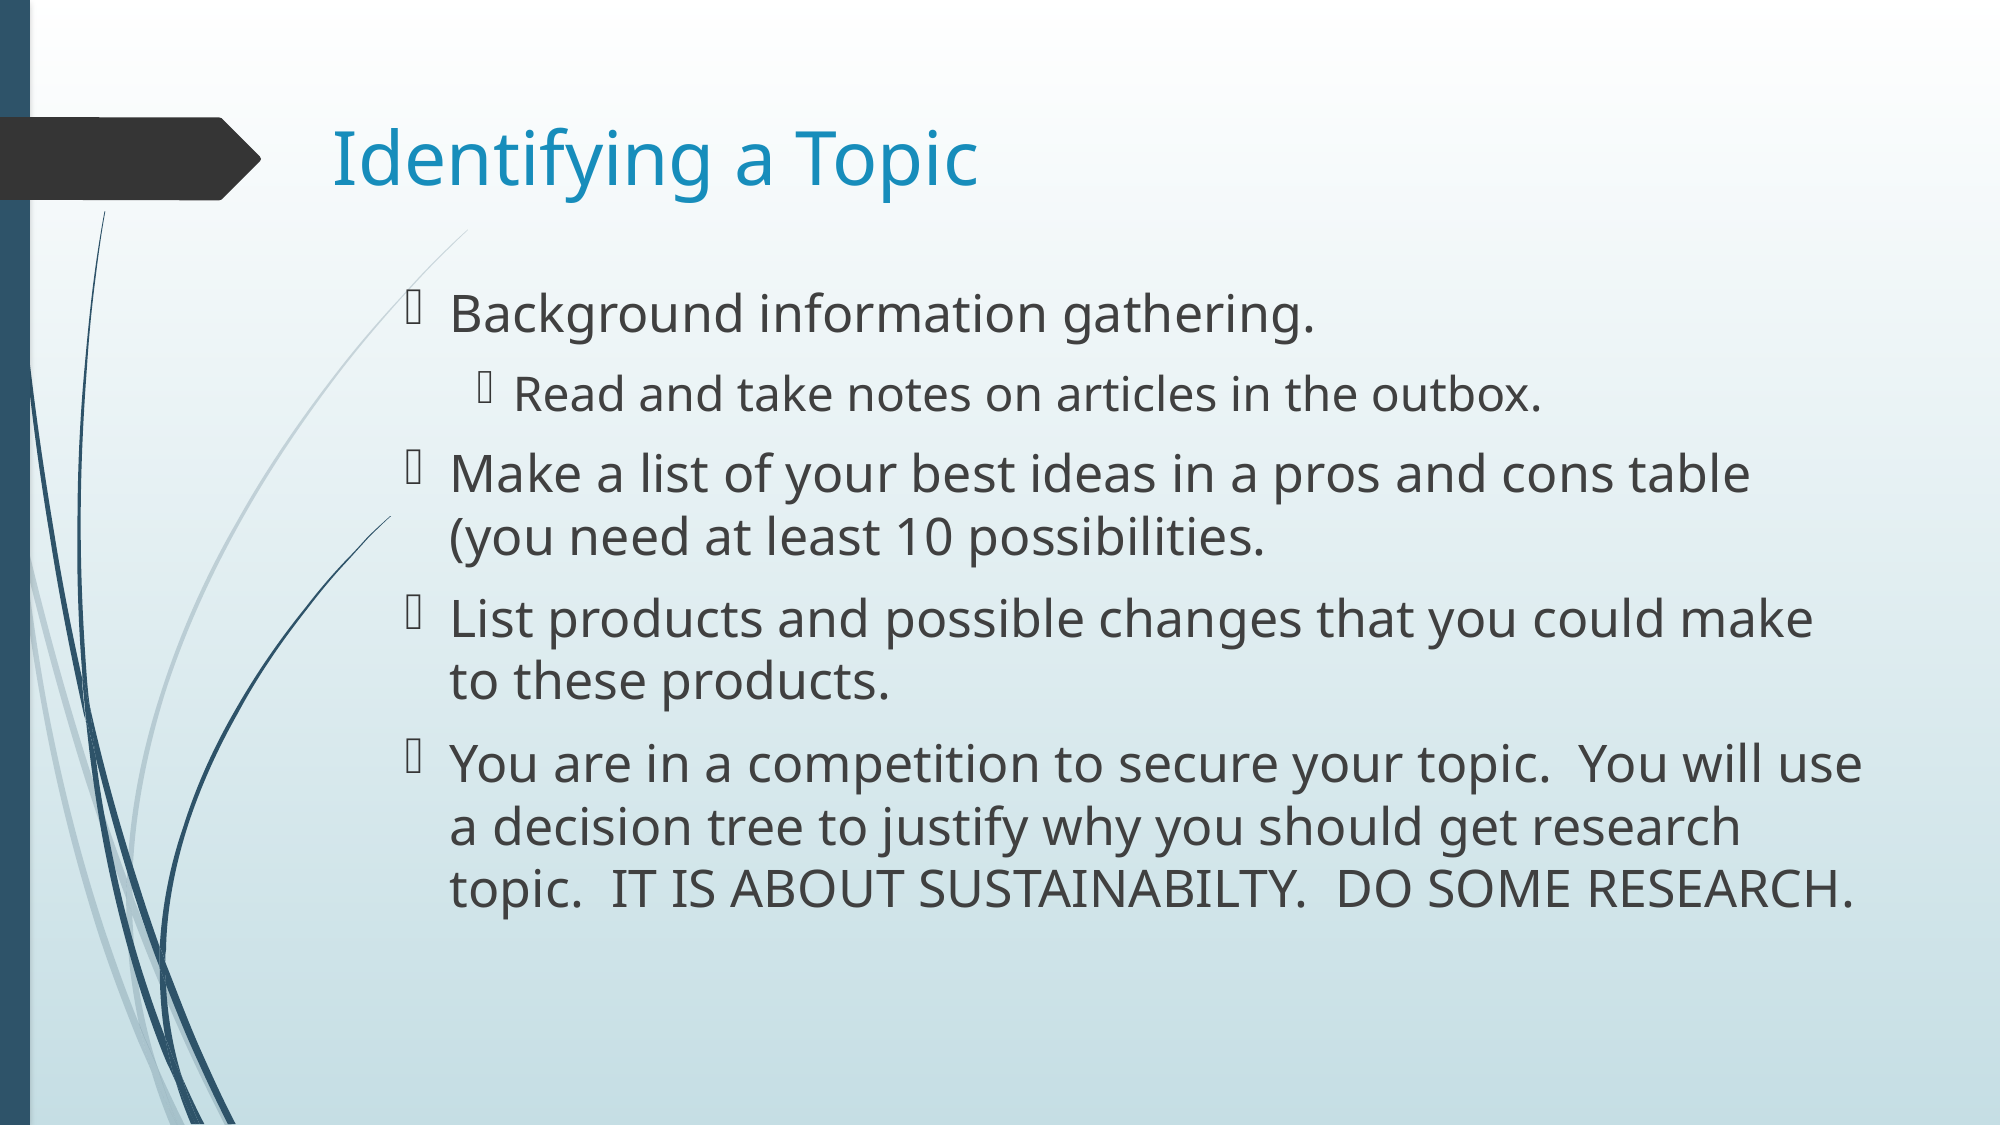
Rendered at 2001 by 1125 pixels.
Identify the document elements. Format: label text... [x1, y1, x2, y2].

title Identifying a Topic [317, 102, 1888, 273]
list Background information gathering. Read and take notes on articles in the outbox. Make a list of your best ideas in a pros and cons table (you need at least 10 possibilities. List products and possible changes that you could make to these products. You are in a competition to secure your topic. You will use a decision tree to justify why you should get research topic. IT IS ABOUT SUSTAINABILTY. DO SOME RESEARCH. [317, 273, 1888, 970]
